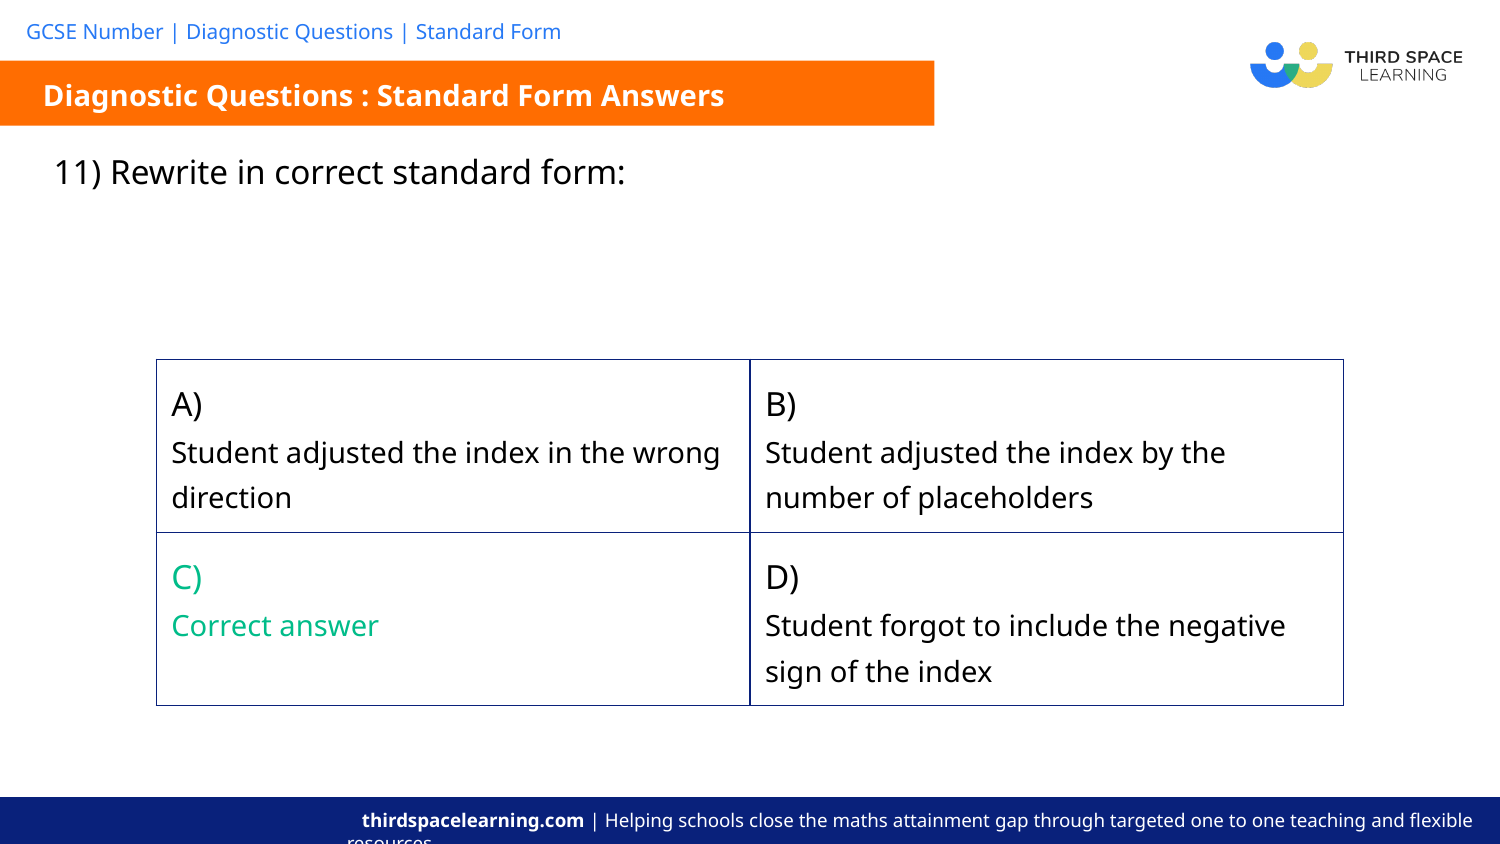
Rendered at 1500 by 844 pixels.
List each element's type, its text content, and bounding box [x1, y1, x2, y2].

text_box Diagnostic Questions : Standard Form Answers [27, 61, 778, 127]
picture [1250, 33, 1465, 99]
